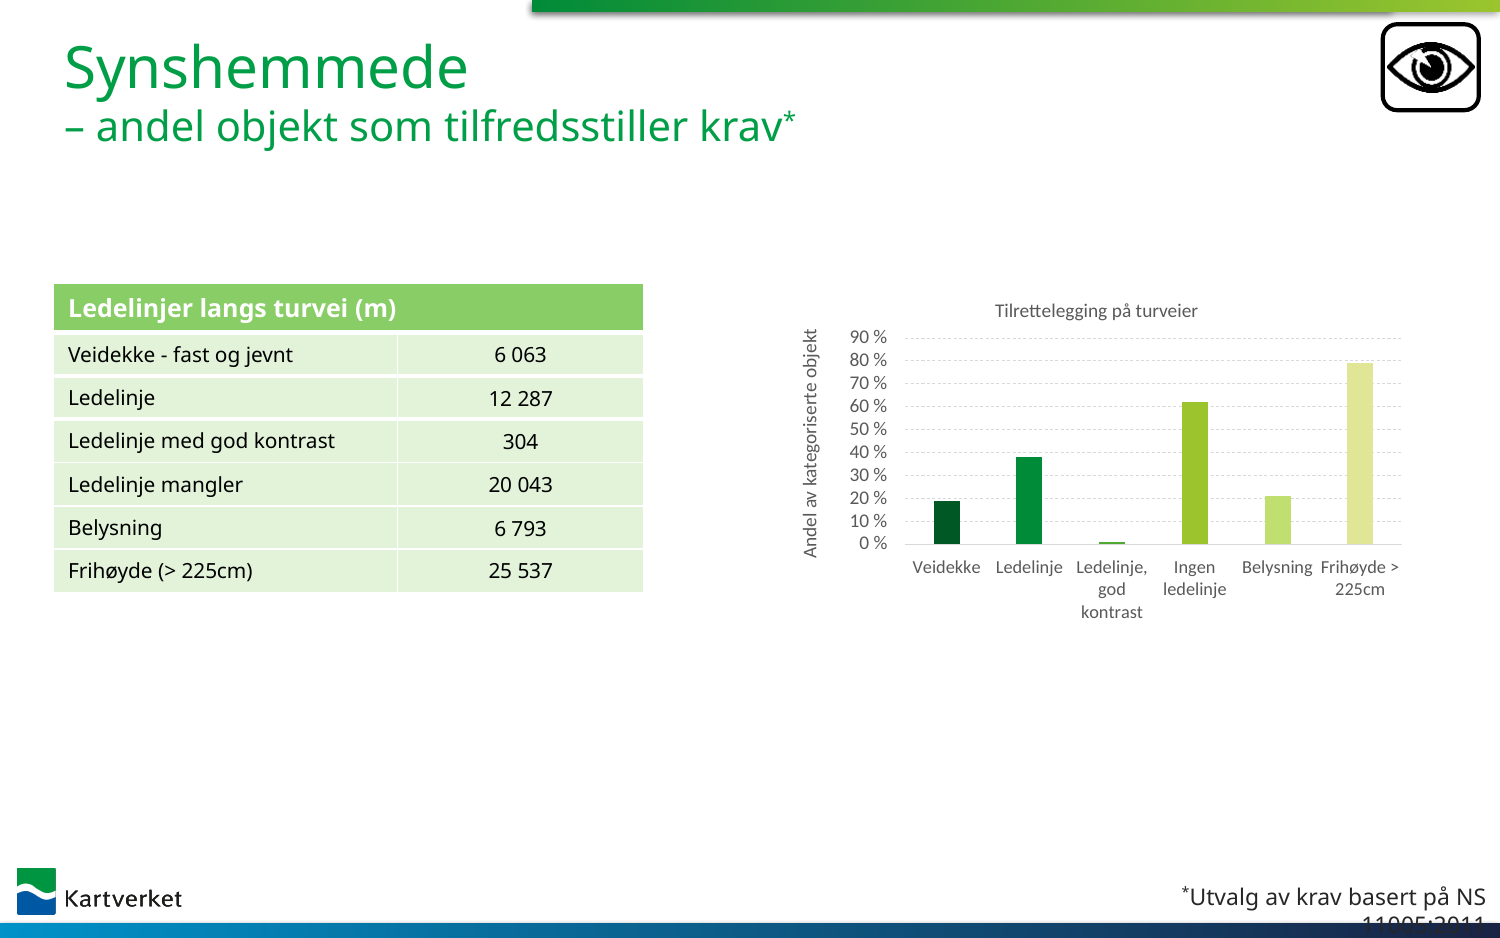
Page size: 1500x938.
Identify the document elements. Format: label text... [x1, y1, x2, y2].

picture [791, 291, 1402, 630]
table_cell Frihøyde (> 225cm) [54, 550, 397, 592]
table_cell 20 043 [398, 463, 643, 505]
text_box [1382, 24, 1480, 111]
table_cell 25 537 [398, 550, 643, 592]
table_cell Ledelinje [54, 378, 397, 417]
table_cell Ledelinje mangler [54, 463, 397, 505]
table_cell Belysning [54, 507, 397, 548]
table_cell 6 793 [398, 507, 643, 548]
table_cell 12 287 [398, 378, 643, 417]
table_cell Ledelinje med god kontrast [54, 421, 397, 462]
text_box Synshemmede – andel objekt som tilfredsstiller krav* [49, 24, 1431, 158]
table_cell 304 [398, 421, 643, 462]
table_cell Veidekke - fast og jevnt [54, 335, 397, 374]
table_cell 6 063 [398, 335, 643, 374]
text_box *Utvalg av krav basert på NS 11005:2011 [1068, 873, 1500, 938]
table_header Ledelinjer langs turvei (m) [54, 284, 643, 330]
